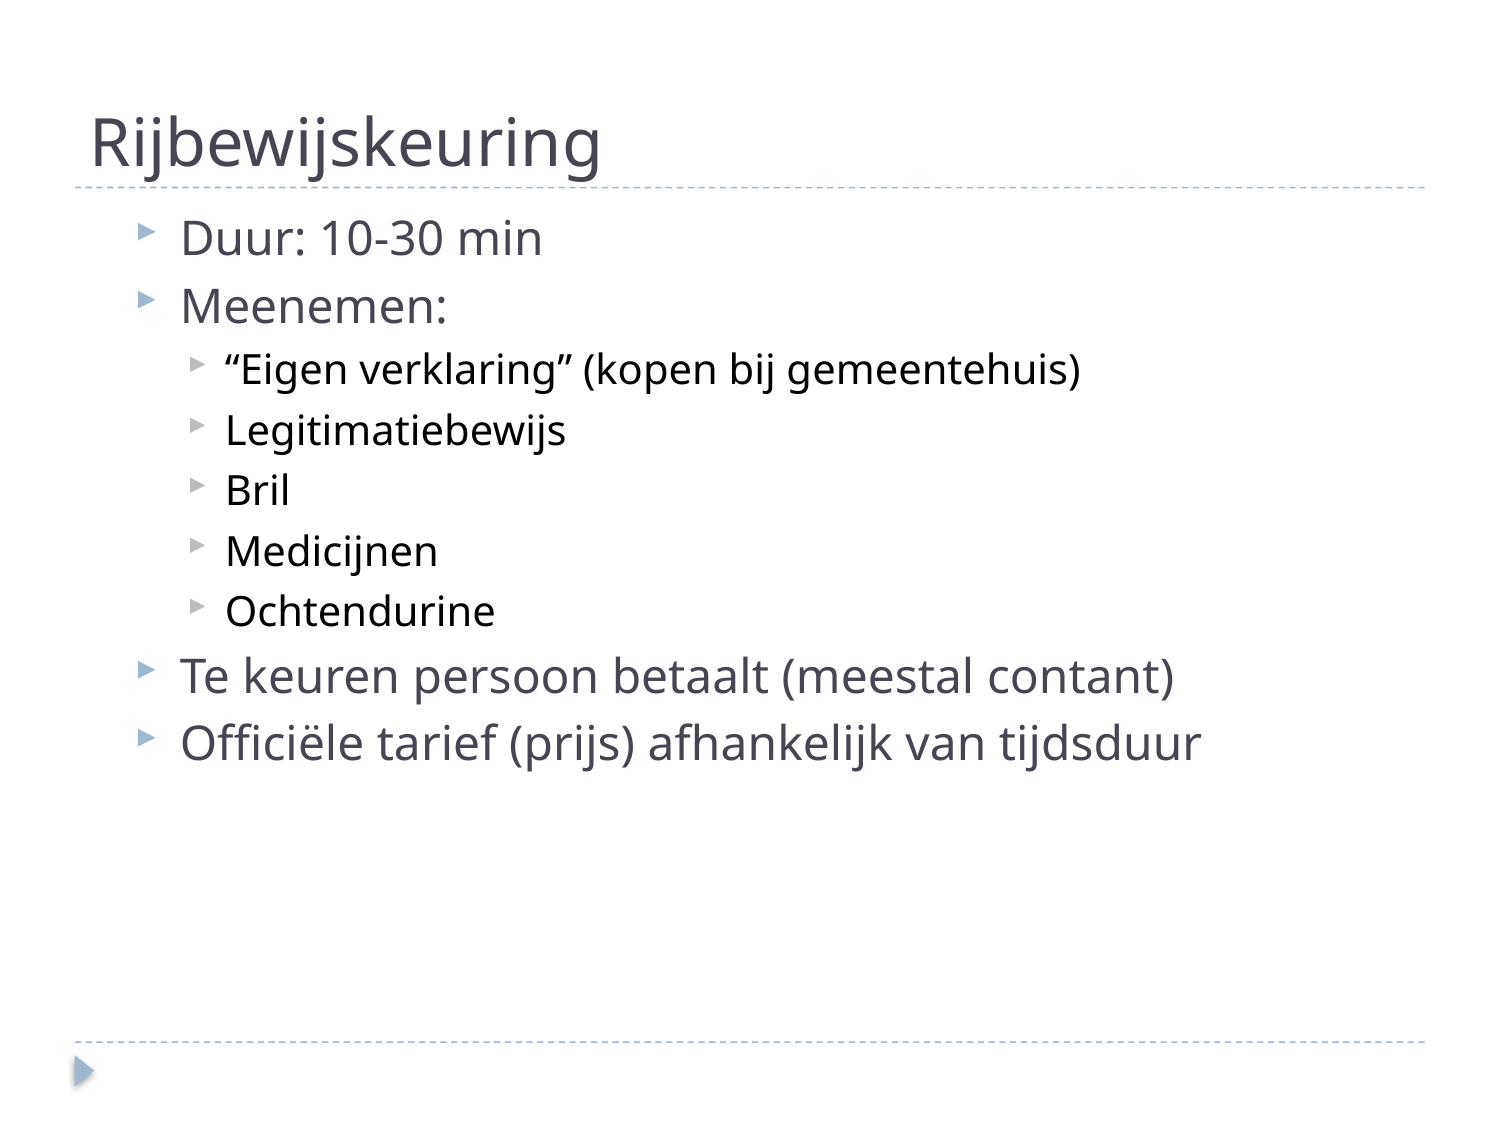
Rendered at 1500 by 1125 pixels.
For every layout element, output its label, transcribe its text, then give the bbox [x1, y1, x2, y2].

list Duur: 10-30 min Meenemen: “Eigen verklaring” (kopen bij gemeentehuis) Legitimatiebewijs Bril Medicijnen Ochtendurine Te keuren persoon betaalt (meestal contant) Officiële tarief (prijs) afhankelijk van tijdsduur [75, 200, 1425, 1010]
title Rijbewijskeuring [75, 24, 1425, 188]
